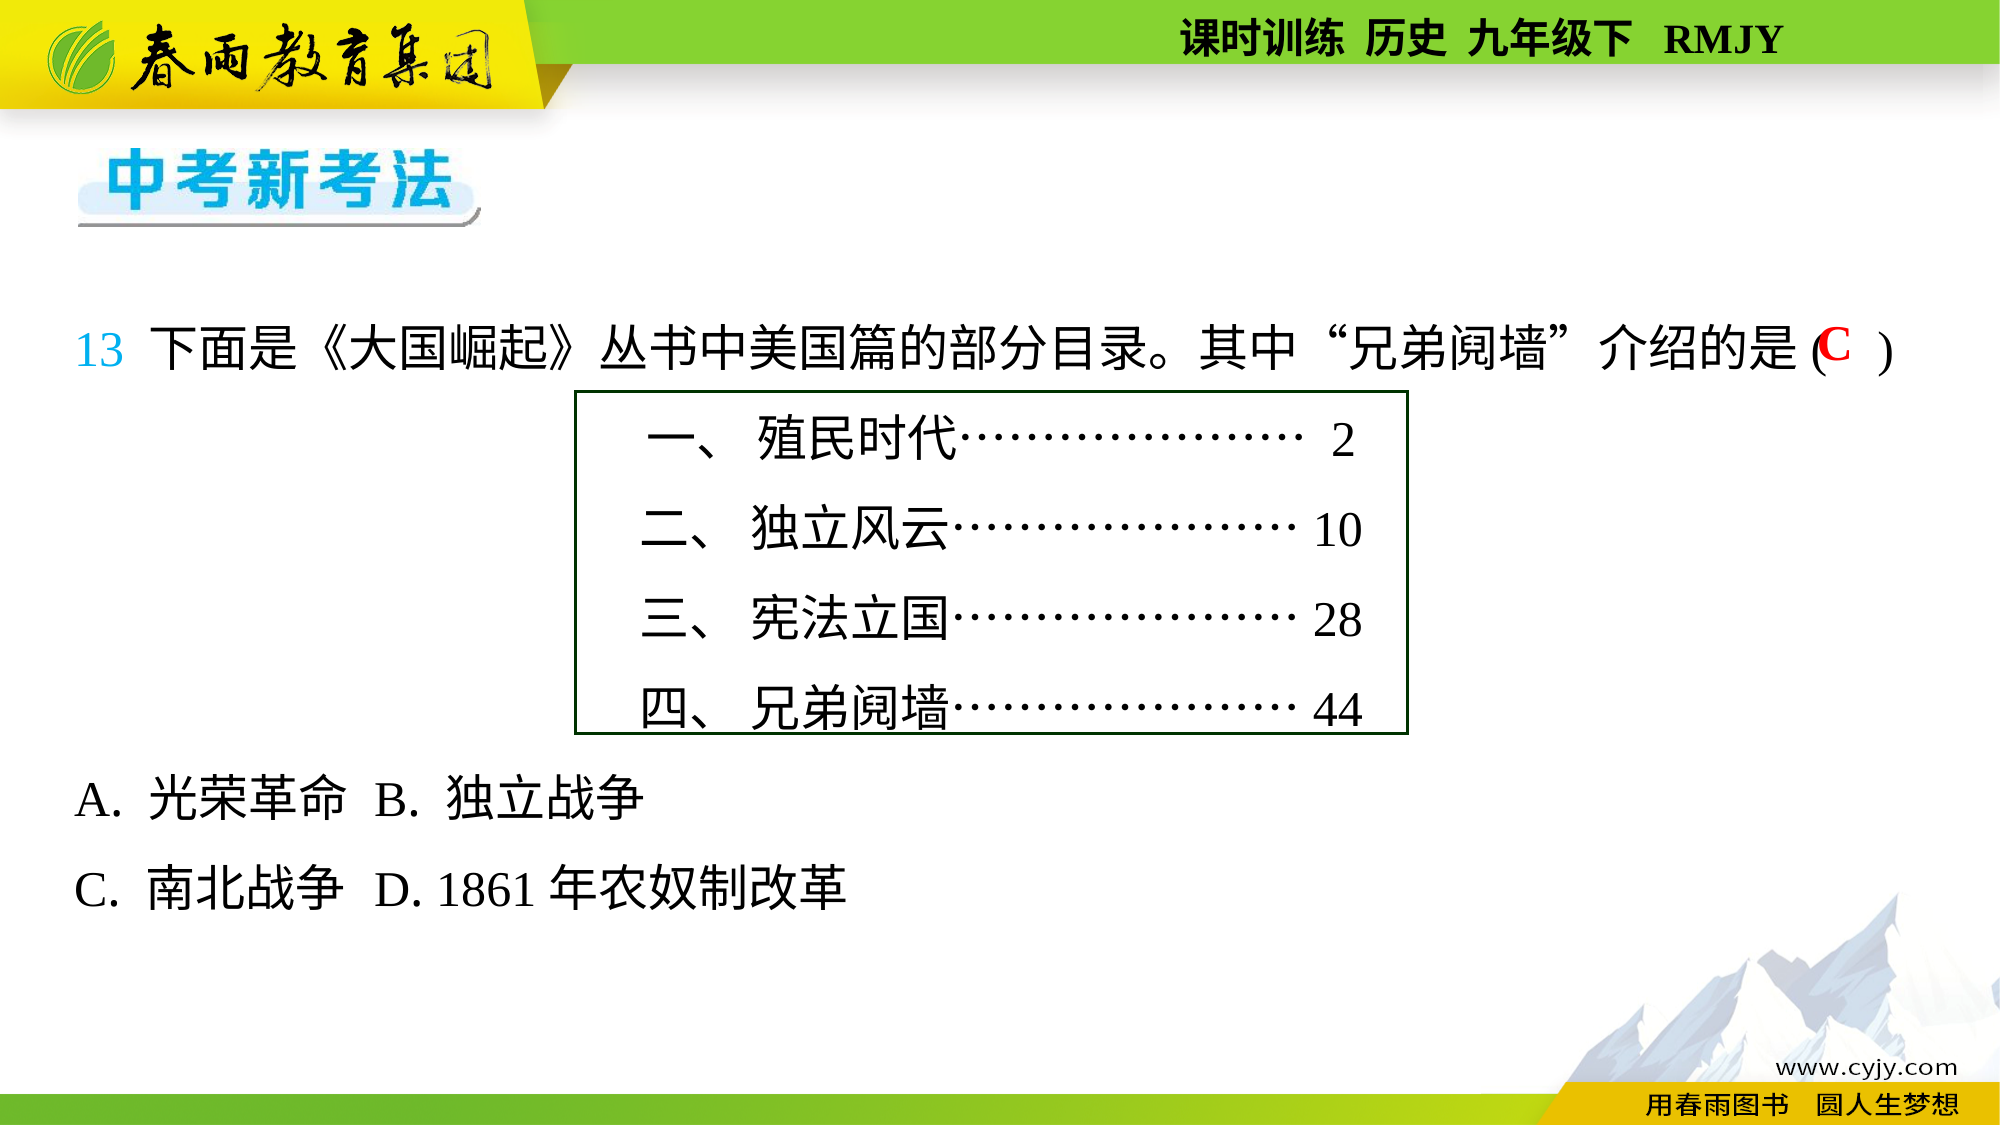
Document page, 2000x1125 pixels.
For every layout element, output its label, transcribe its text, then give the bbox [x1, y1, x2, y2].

list 13 下面是《大国崛起》丛书中美国篇的部分目录。其中“兄弟阋墙”介绍的是( ) 一、 殖民时代………………… 2 二、 独立风云…………………10 三、 宪法立国…………………28 四、 兄弟阋墙…………………44 A. 光荣革命 B. 独立战争 C. 南北战争 D. 1861年农奴制改革 [59, 279, 1944, 931]
text_box [575, 391, 1408, 734]
text_box C [1802, 302, 1868, 378]
picture [0, 0, 2000, 1125]
